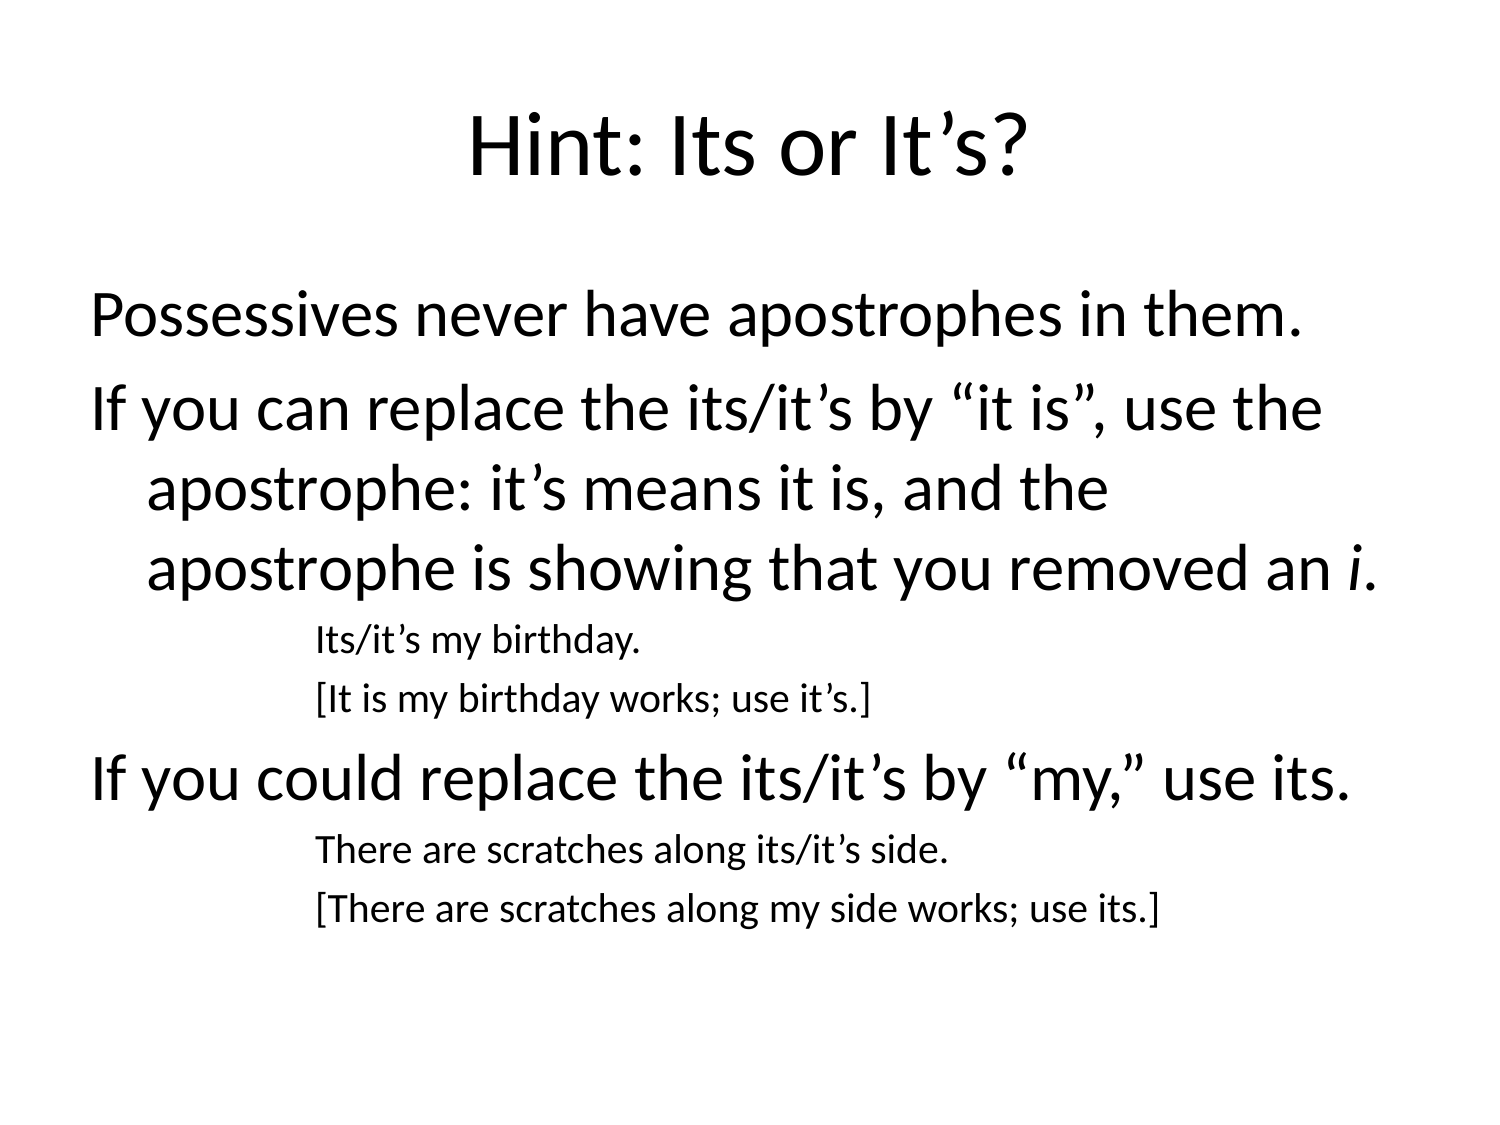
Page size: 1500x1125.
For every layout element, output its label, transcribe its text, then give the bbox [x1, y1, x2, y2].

title Hint: Its or It’s? [75, 45, 1425, 233]
list Possessives never have apostrophes in them. If you can replace the its/it’s by “it is”, use the apostrophe: it’s means it is, and the apostrophe is showing that you removed an i. Its/it’s my birthday. [It is my birthday works; use it’s.] If you could replace the its/it’s by “my,” use its. There are scratches along its/it’s side. [There are scratches along my side works; use its.] [75, 262, 1425, 1005]
